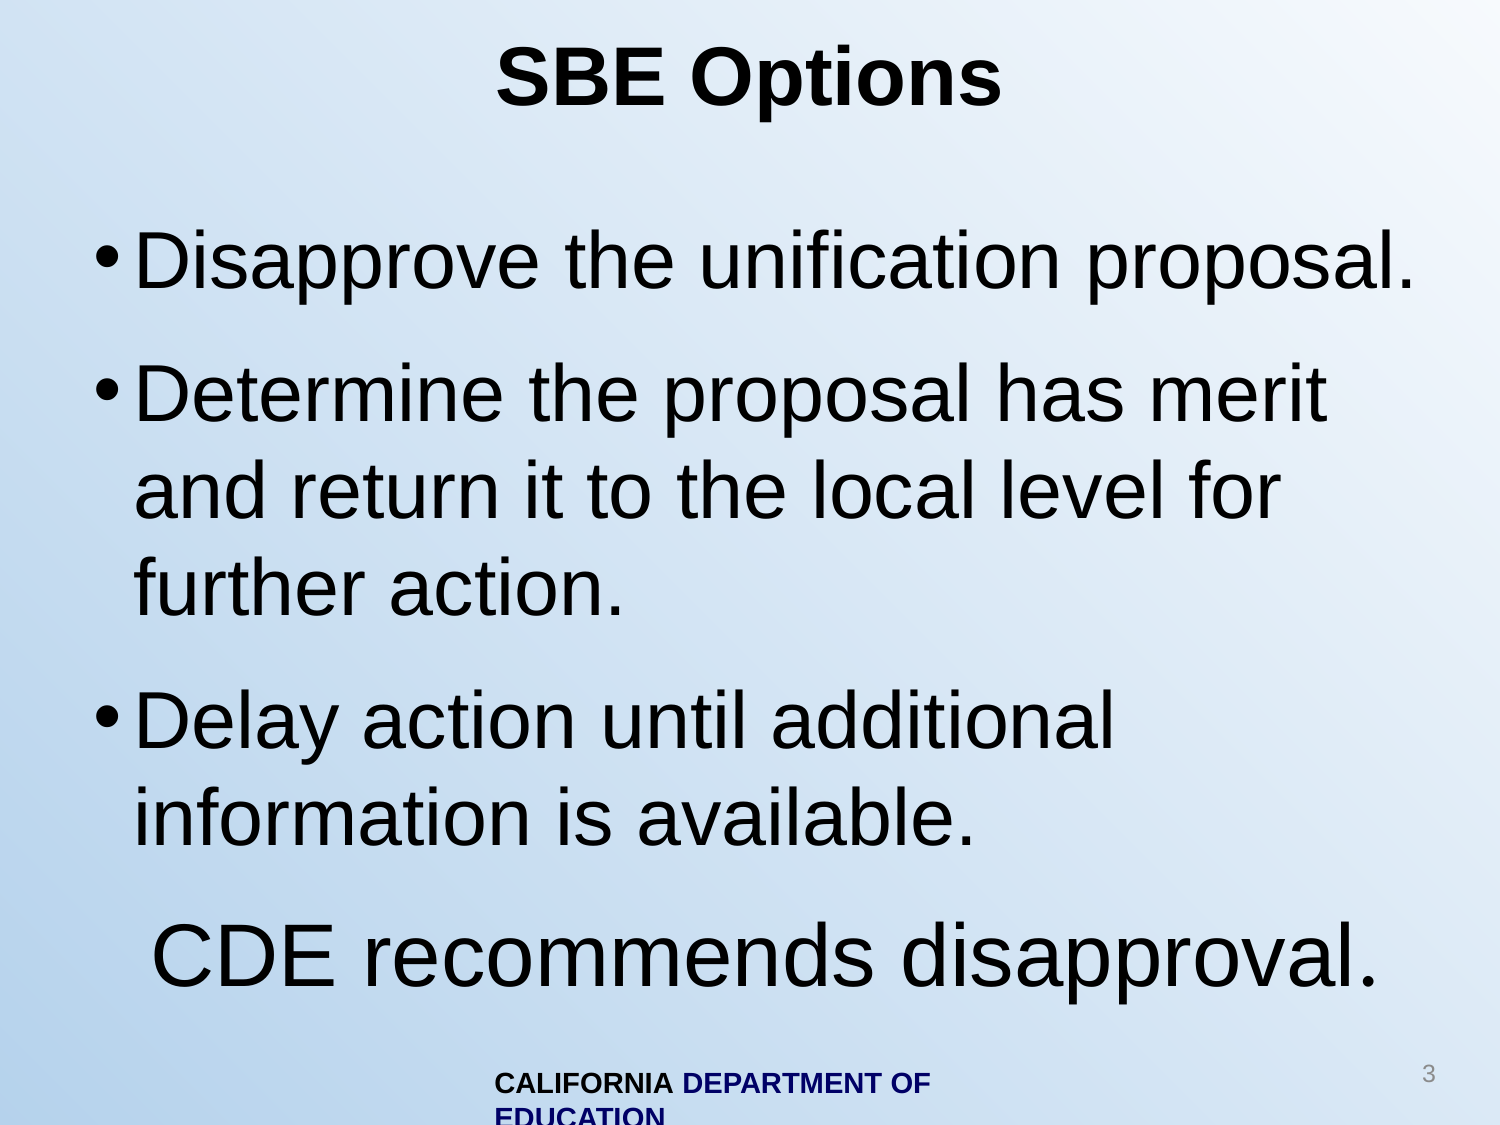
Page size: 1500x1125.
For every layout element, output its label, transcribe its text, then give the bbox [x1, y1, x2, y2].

list Disapprove the unification proposal. Determine the proposal has merit and return it to the local level for further action. Delay action until additional information is available. CDE recommends disapproval. [78, 200, 1451, 1025]
title SBE Options [0, 0, 1500, 157]
slide_number 3 [1113, 1042, 1451, 1103]
